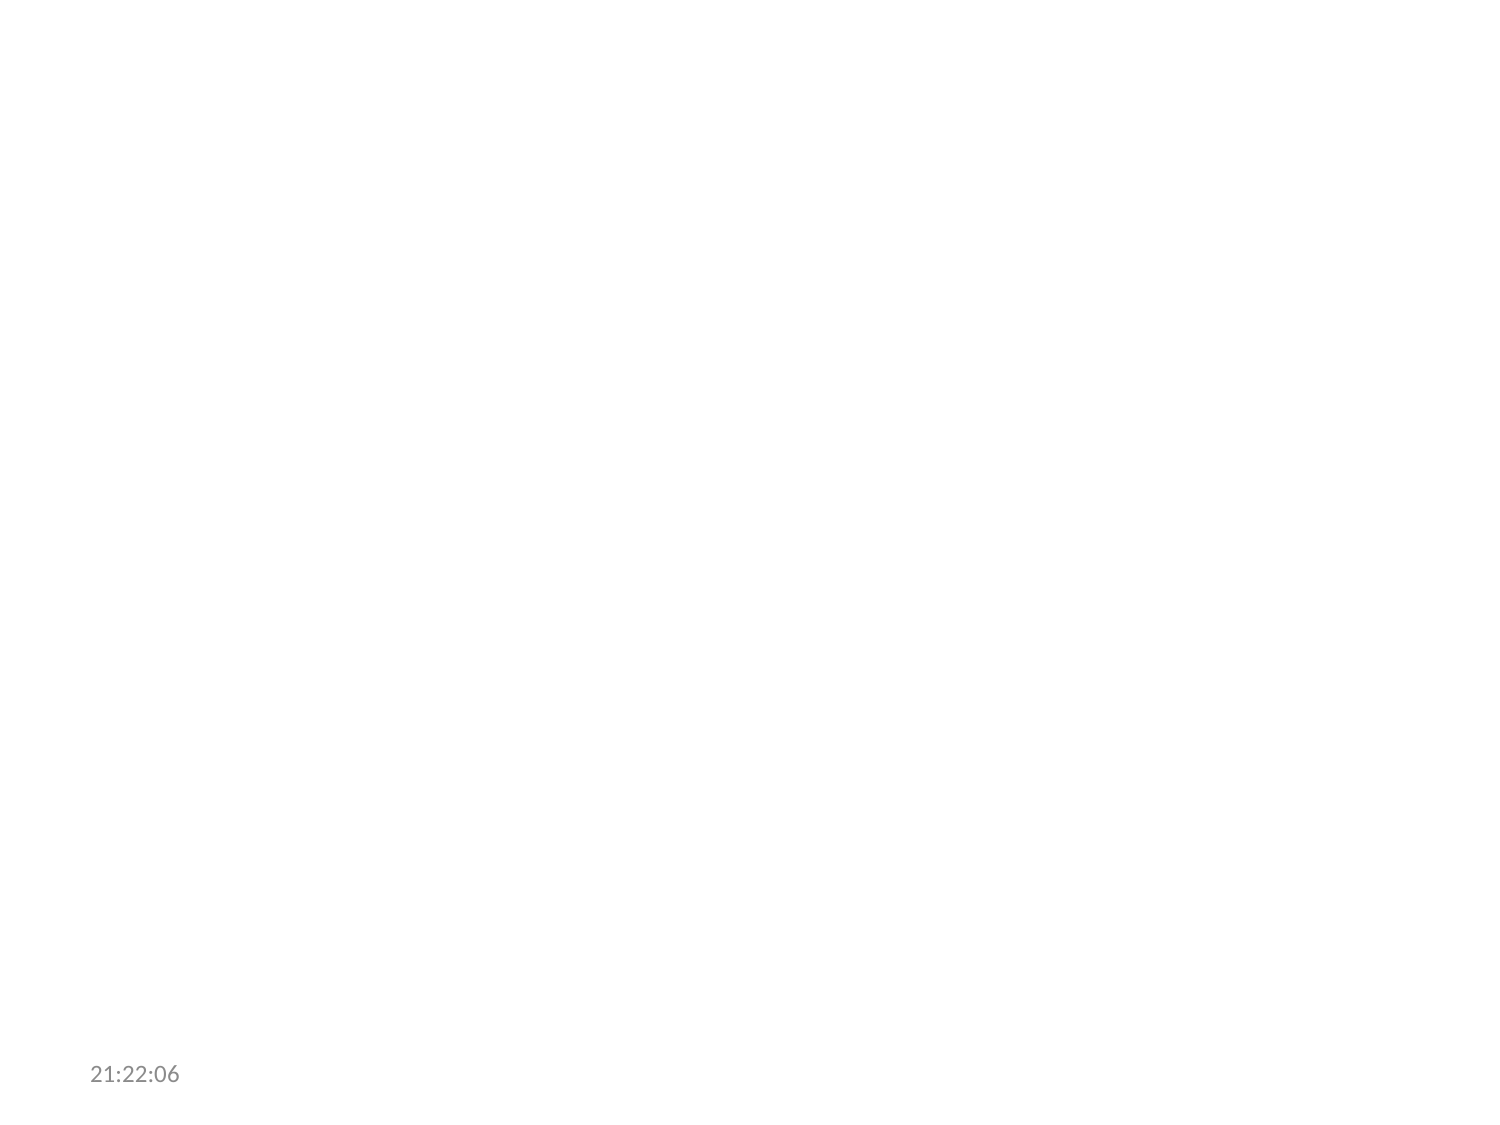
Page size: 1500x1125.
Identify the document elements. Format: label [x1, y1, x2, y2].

slide_number [75, 1042, 425, 1103]
